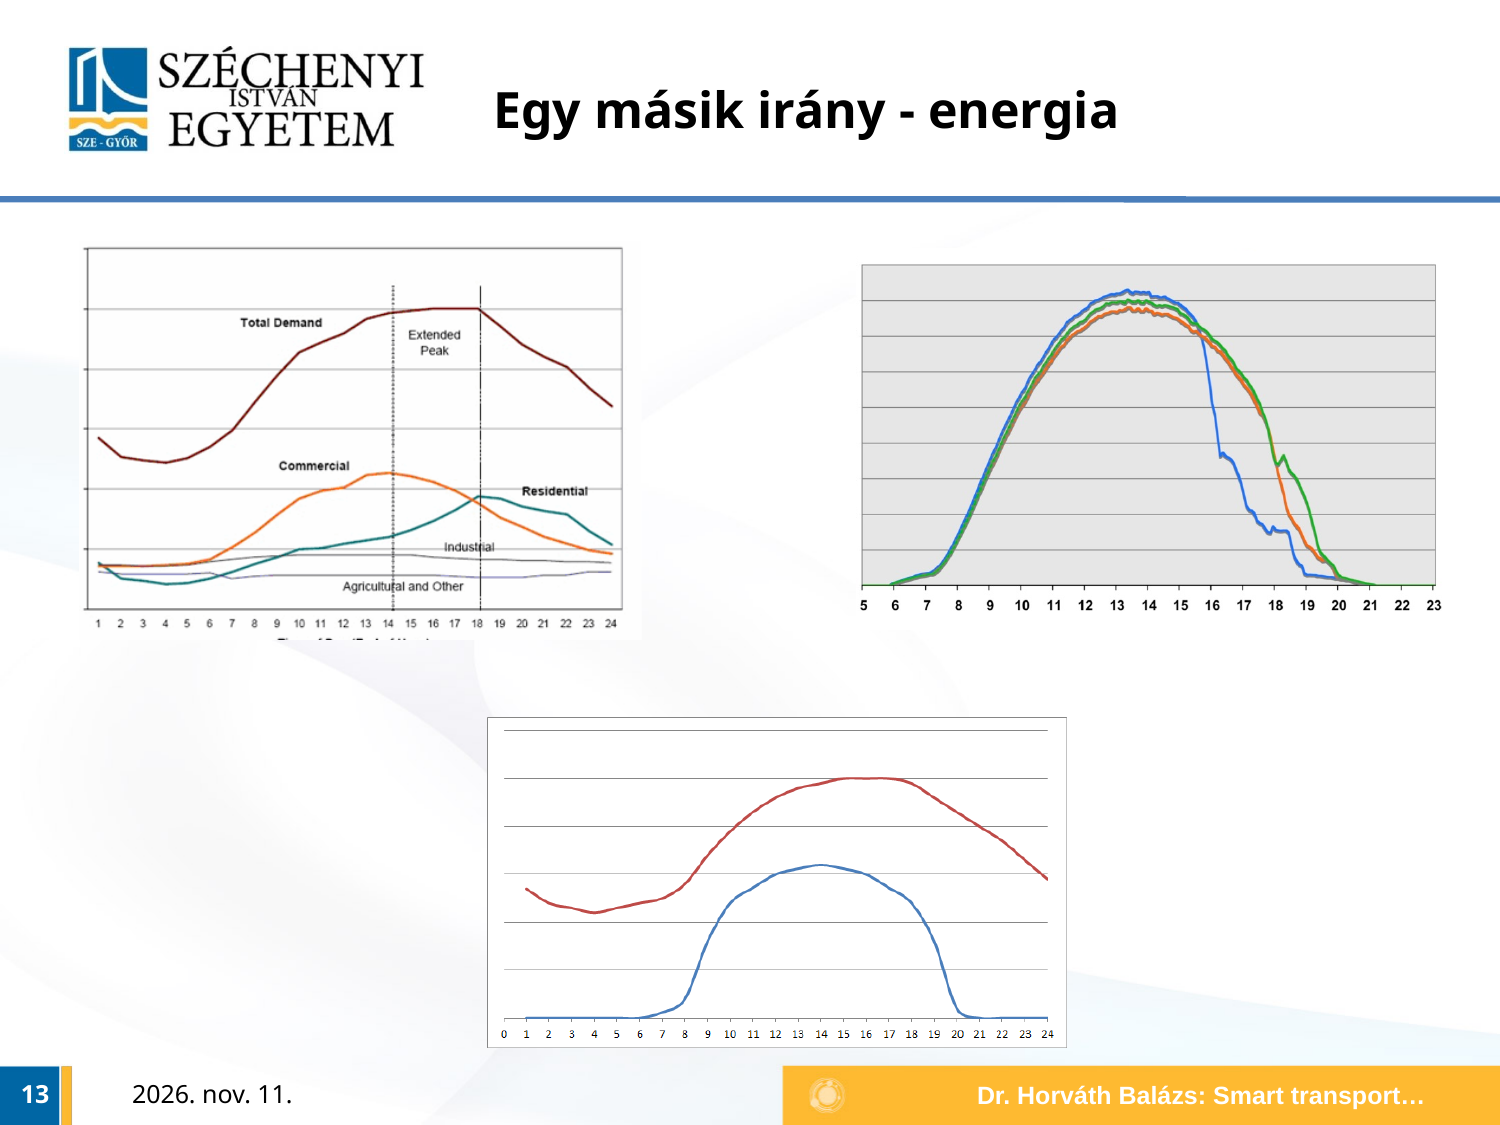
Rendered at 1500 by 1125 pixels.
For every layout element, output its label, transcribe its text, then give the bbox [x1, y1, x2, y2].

picture [0, 203, 1500, 1125]
footer Dr. Horváth Balázs: Smart transport… [878, 1065, 1442, 1125]
slide_number 2014. szeptember 10. [117, 1065, 550, 1125]
picture [0, 0, 1500, 196]
slide_number 13 [0, 1065, 71, 1125]
title Egy másik irány - energia [478, 45, 1425, 173]
